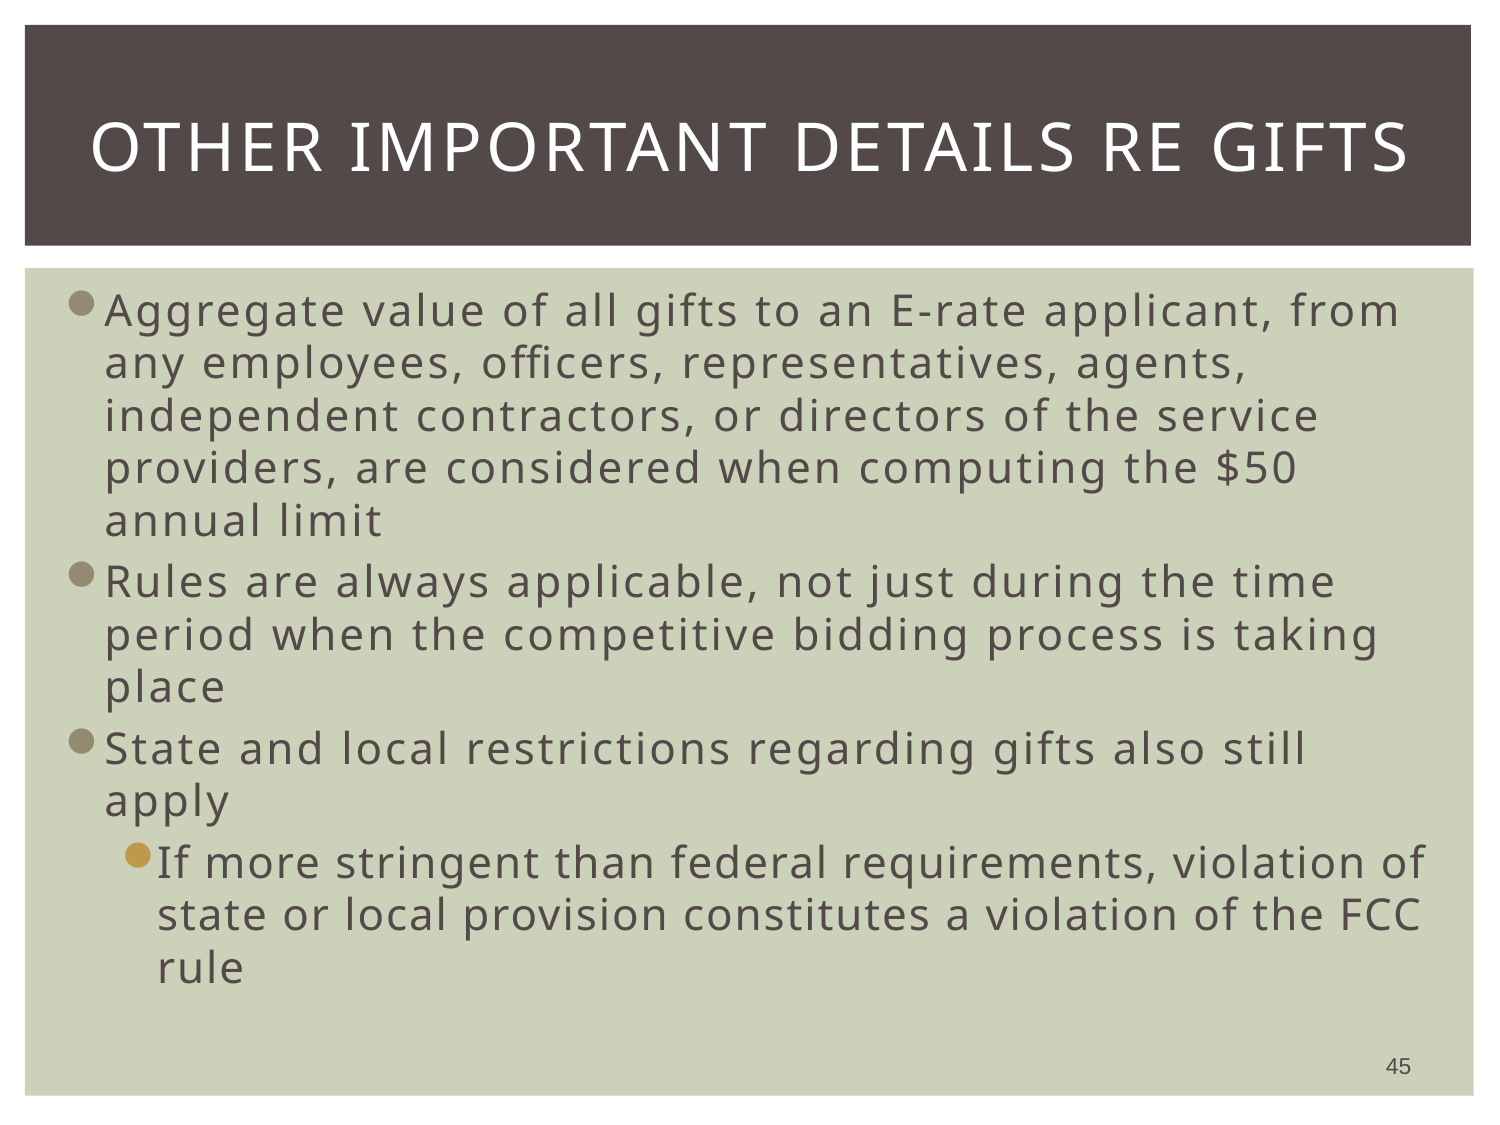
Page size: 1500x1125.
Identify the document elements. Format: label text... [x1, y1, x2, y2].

list Aggregate value of all gifts to an E-rate applicant, from any employees, officers, representatives, agents, independent contractors, or directors of the service providers, are considered when computing the $50 annual limit Rules are always applicable, not just during the time period when the competitive bidding process is taking place State and local restrictions regarding gifts also still apply If more stringent than federal requirements, violation of state or local provision constitutes a violation of the FCC rule [50, 275, 1445, 1001]
slide_number 45 [1349, 1041, 1448, 1089]
title Other Important Details Re Gifts [62, 58, 1438, 232]
